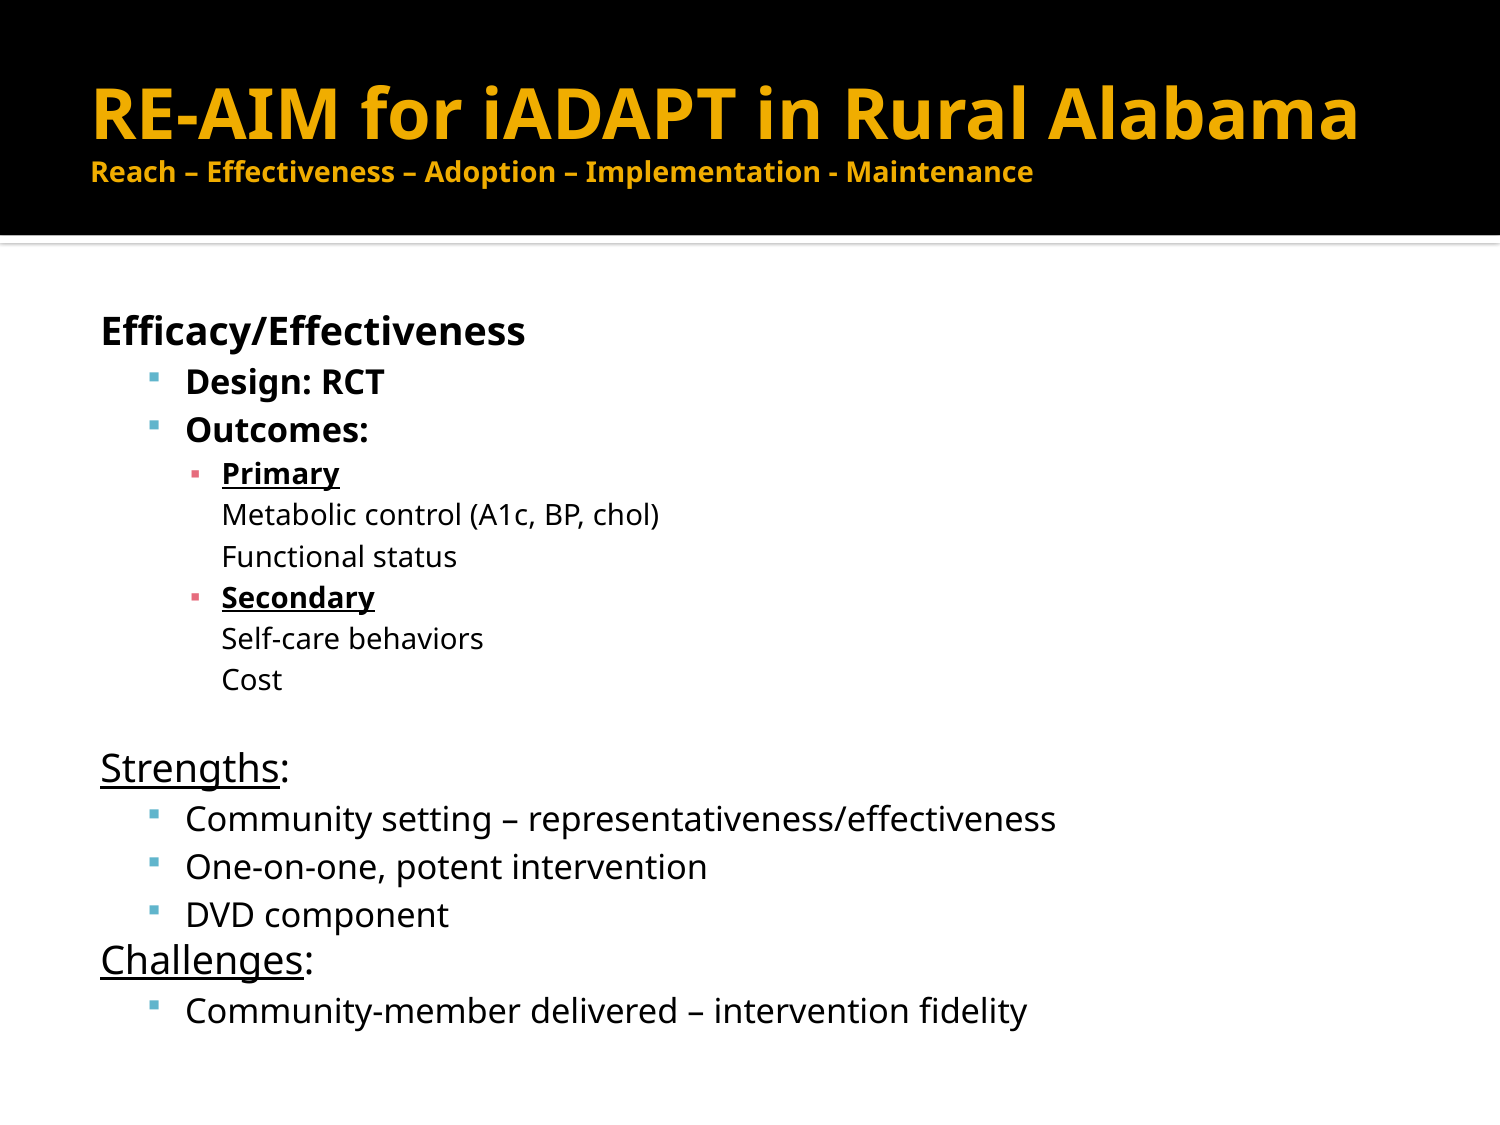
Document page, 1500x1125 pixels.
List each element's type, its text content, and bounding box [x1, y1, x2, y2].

list Efficacy/Effectiveness Design: RCT Outcomes: Primary Metabolic control (A1c, BP, chol) Functional status Secondary Self-care behaviors Cost Strengths: Community setting – representativeness/effectiveness One-on-one, potent intervention DVD component Challenges: Community-member delivered – intervention fidelity [75, 291, 1425, 1050]
title RE-AIM for iADAPT in Rural Alabama Reach – Effectiveness – Adoption – Implementation - Maintenance [75, 25, 1425, 231]
